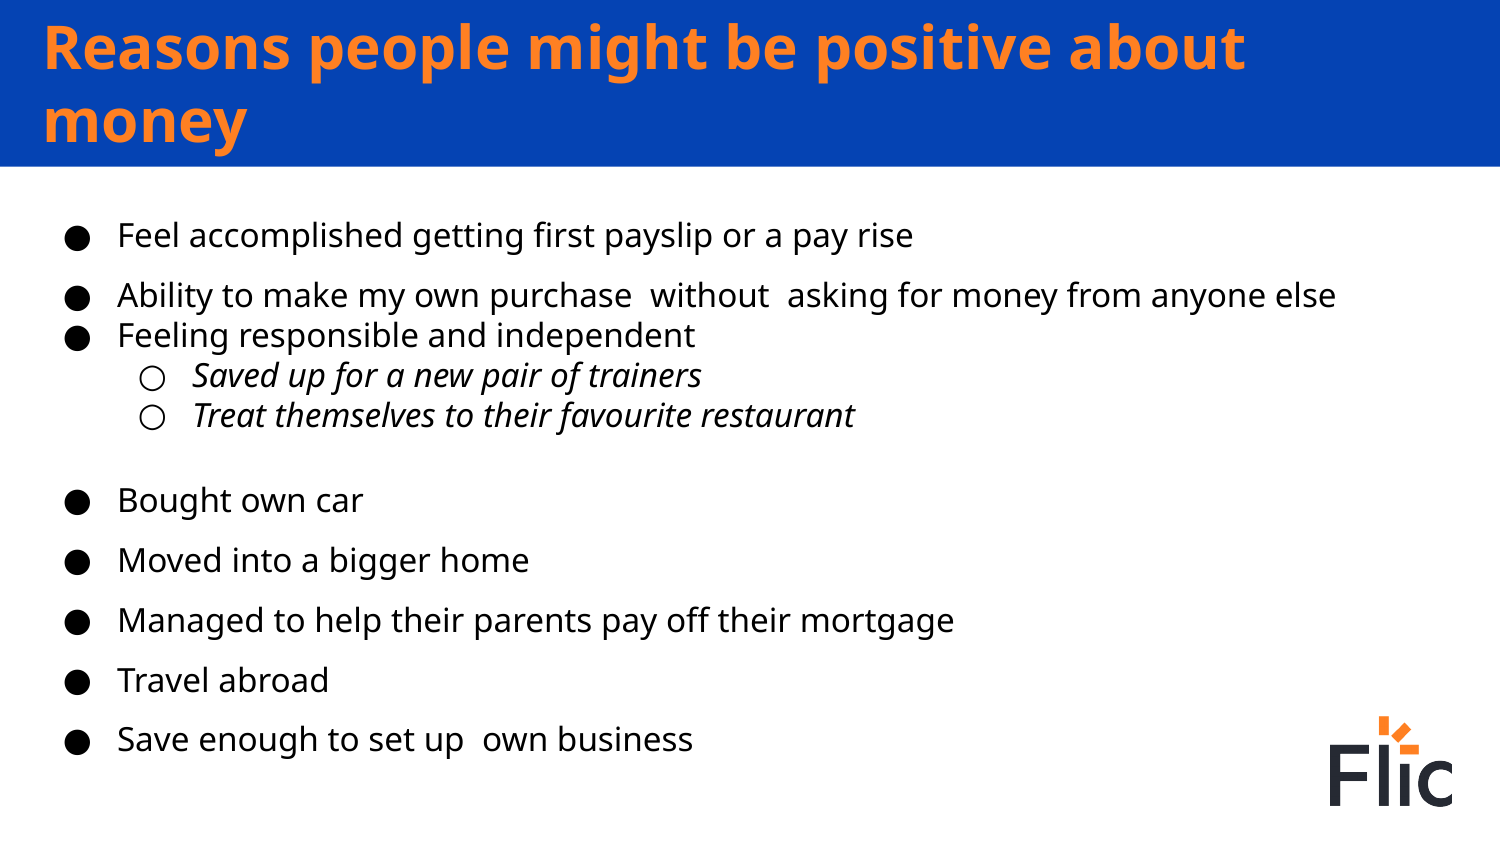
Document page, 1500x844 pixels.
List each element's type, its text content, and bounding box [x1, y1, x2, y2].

text_box Feel accomplished getting first payslip or a pay rise Ability to make my own purchase without asking for money from anyone else Feeling responsible and independent Saved up for a new pair of trainers Treat themselves to their favourite restaurant Bought own car Moved into a bigger home Managed to help their parents pay off their mortgage Travel abroad Save enough to set up own business [27, 179, 1436, 814]
picture [1436, 716, 1452, 807]
title Reasons people might be positive about money [27, 39, 1357, 125]
